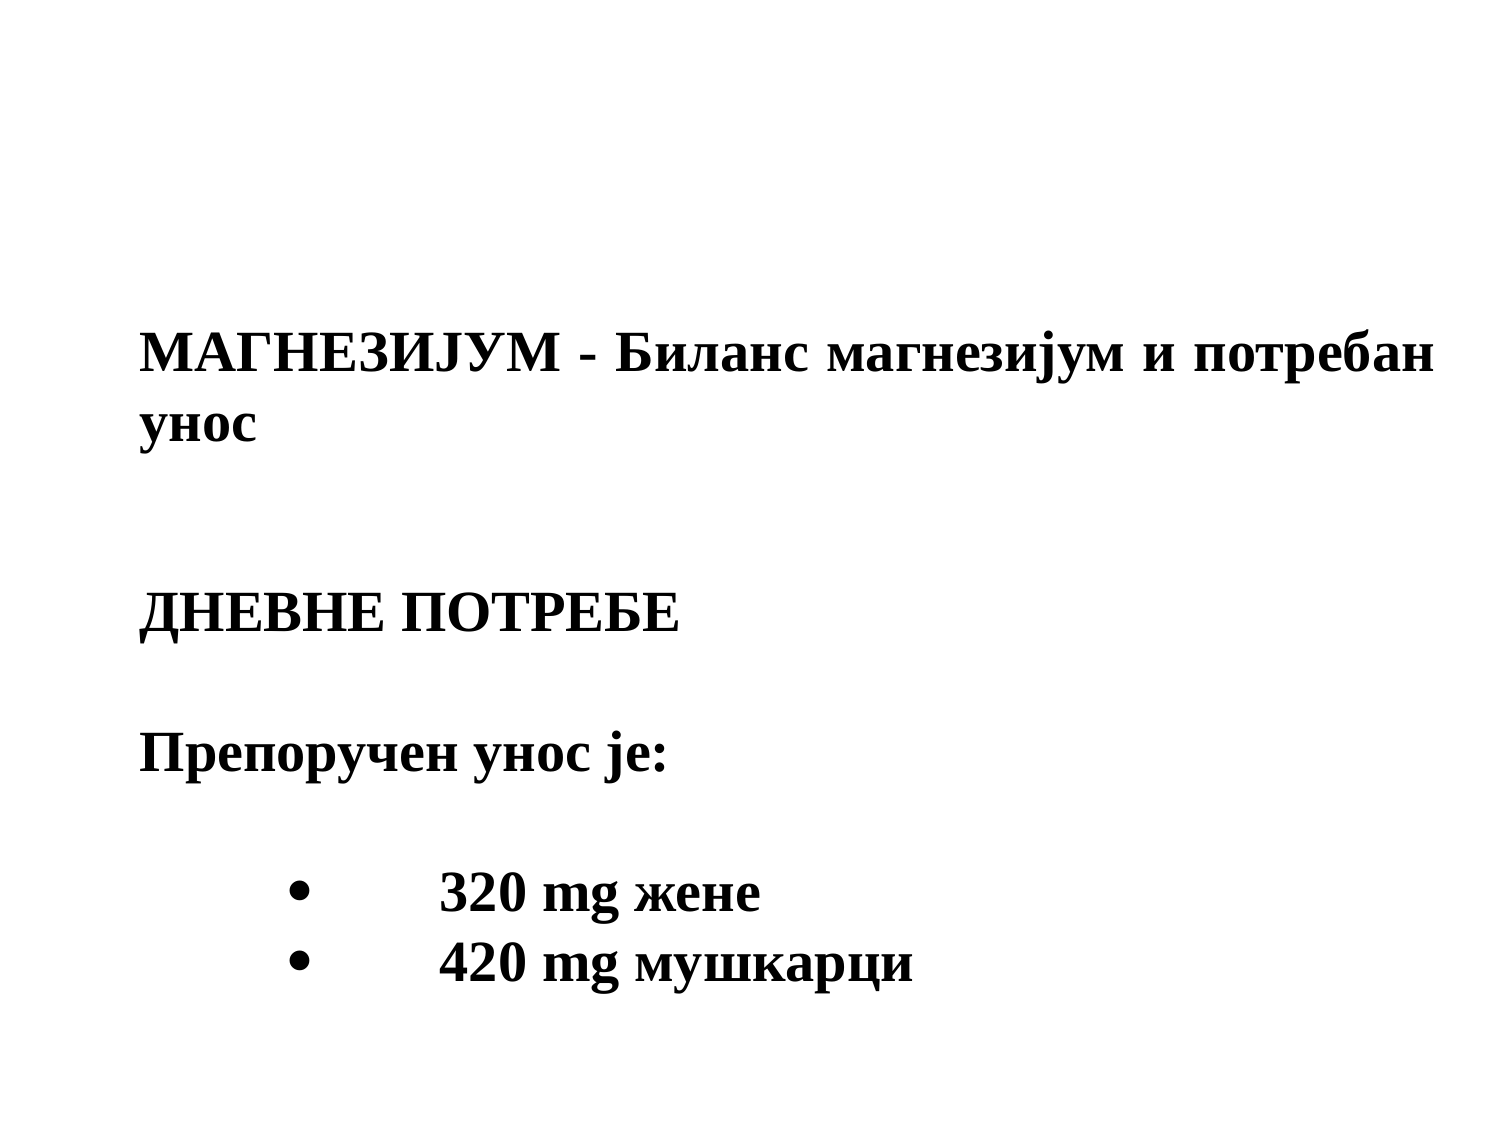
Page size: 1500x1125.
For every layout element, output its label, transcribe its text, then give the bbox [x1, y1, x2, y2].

text_box МАГНЕЗИЈУМ - Биланс магнезијум и потребан унос ДНЕВНЕ ПОТРЕБЕ Препоручен унос је: · 320 mg жене · 420 mg мушкарци [125, 305, 1450, 1061]
